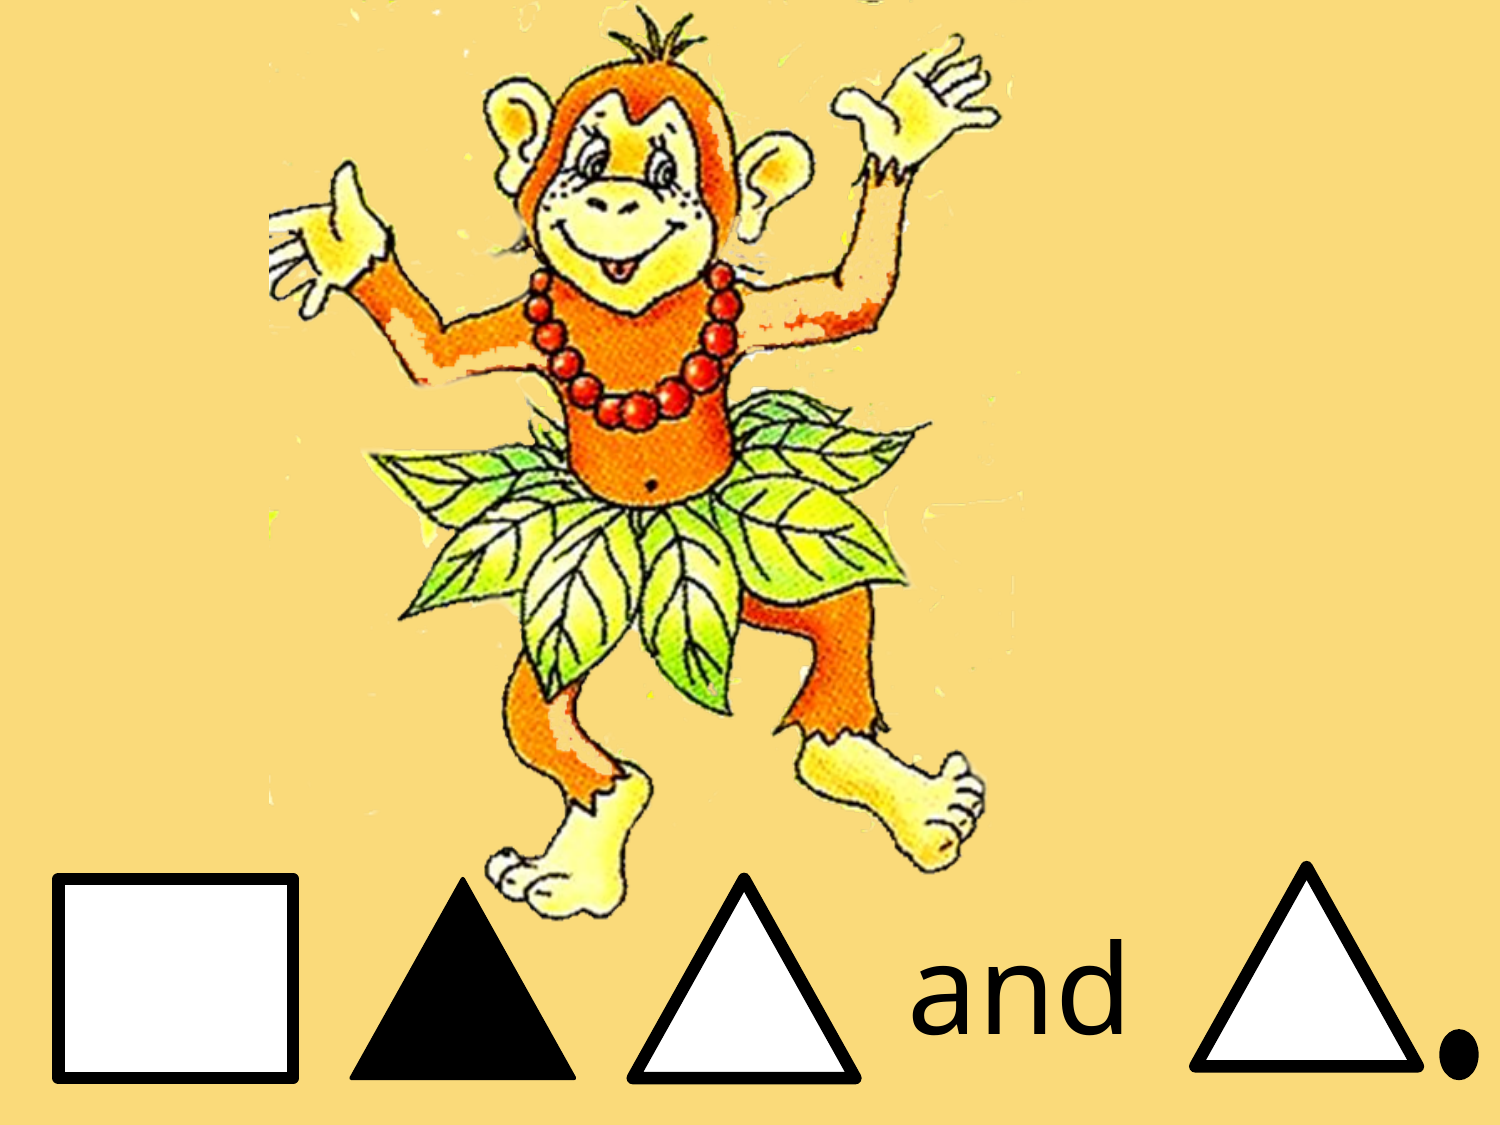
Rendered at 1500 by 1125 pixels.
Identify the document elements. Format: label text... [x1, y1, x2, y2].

text_box [349, 940, 576, 1081]
text_box [1439, 1029, 1479, 1081]
text_box and [893, 902, 1148, 1068]
text_box [1193, 865, 1420, 1069]
picture [269, 0, 1032, 931]
text_box [56, 877, 295, 1080]
text_box [630, 940, 858, 1081]
